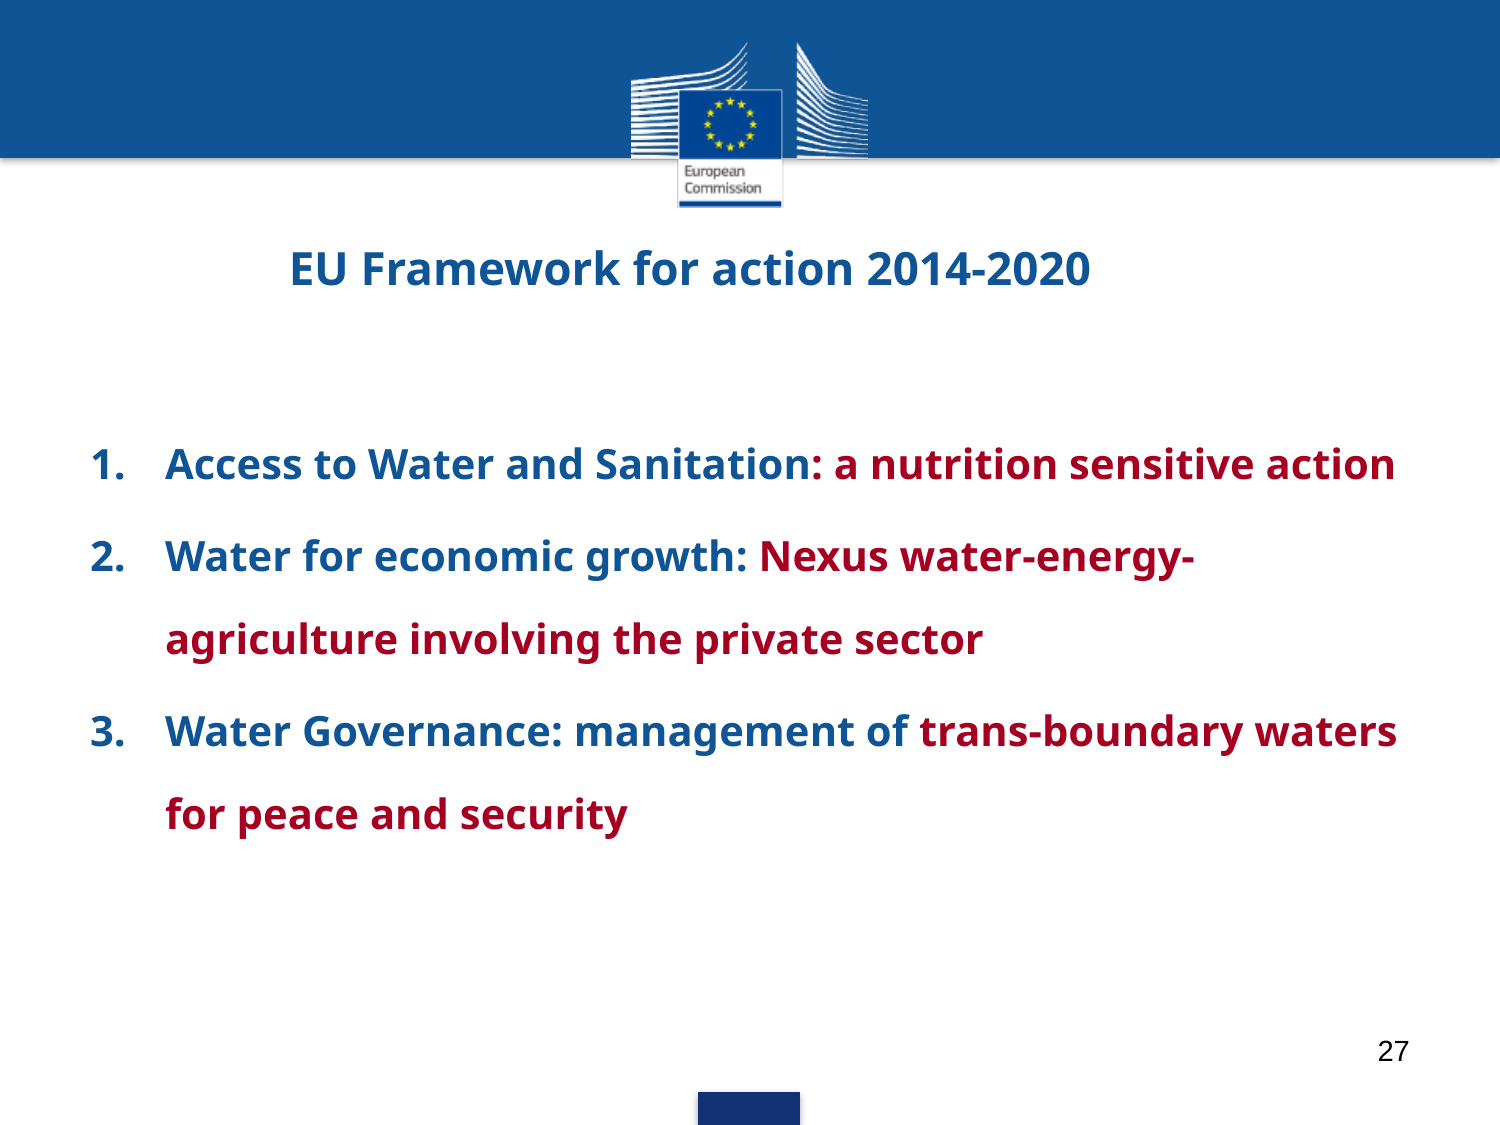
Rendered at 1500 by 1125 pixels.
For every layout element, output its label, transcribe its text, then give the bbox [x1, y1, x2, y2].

slide_number 27 [1074, 1024, 1425, 1103]
picture [631, 42, 868, 196]
title EU Framework for action 2014-2020 [64, 196, 1415, 338]
list Access to Water and Sanitation: a nutrition sensitive action Water for economic growth: Nexus water-energy-agriculture involving the private sector Water Governance: management of trans-boundary waters for peace and security [75, 397, 1425, 1047]
